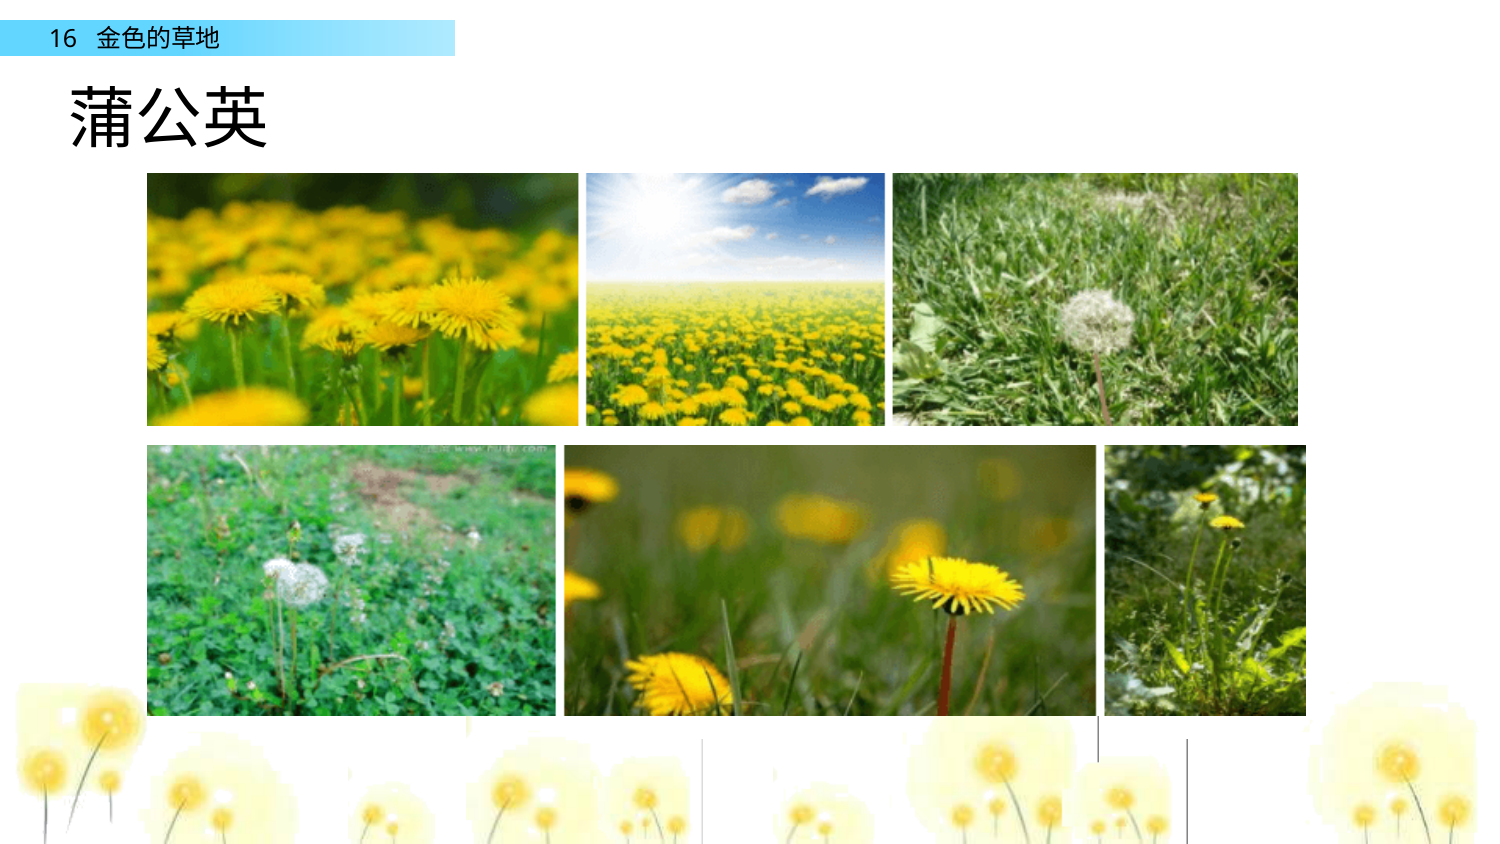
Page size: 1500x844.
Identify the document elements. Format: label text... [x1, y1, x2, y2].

text_box 蒲公英 [54, 68, 285, 164]
picture [0, 445, 1500, 844]
picture [147, 173, 1298, 426]
